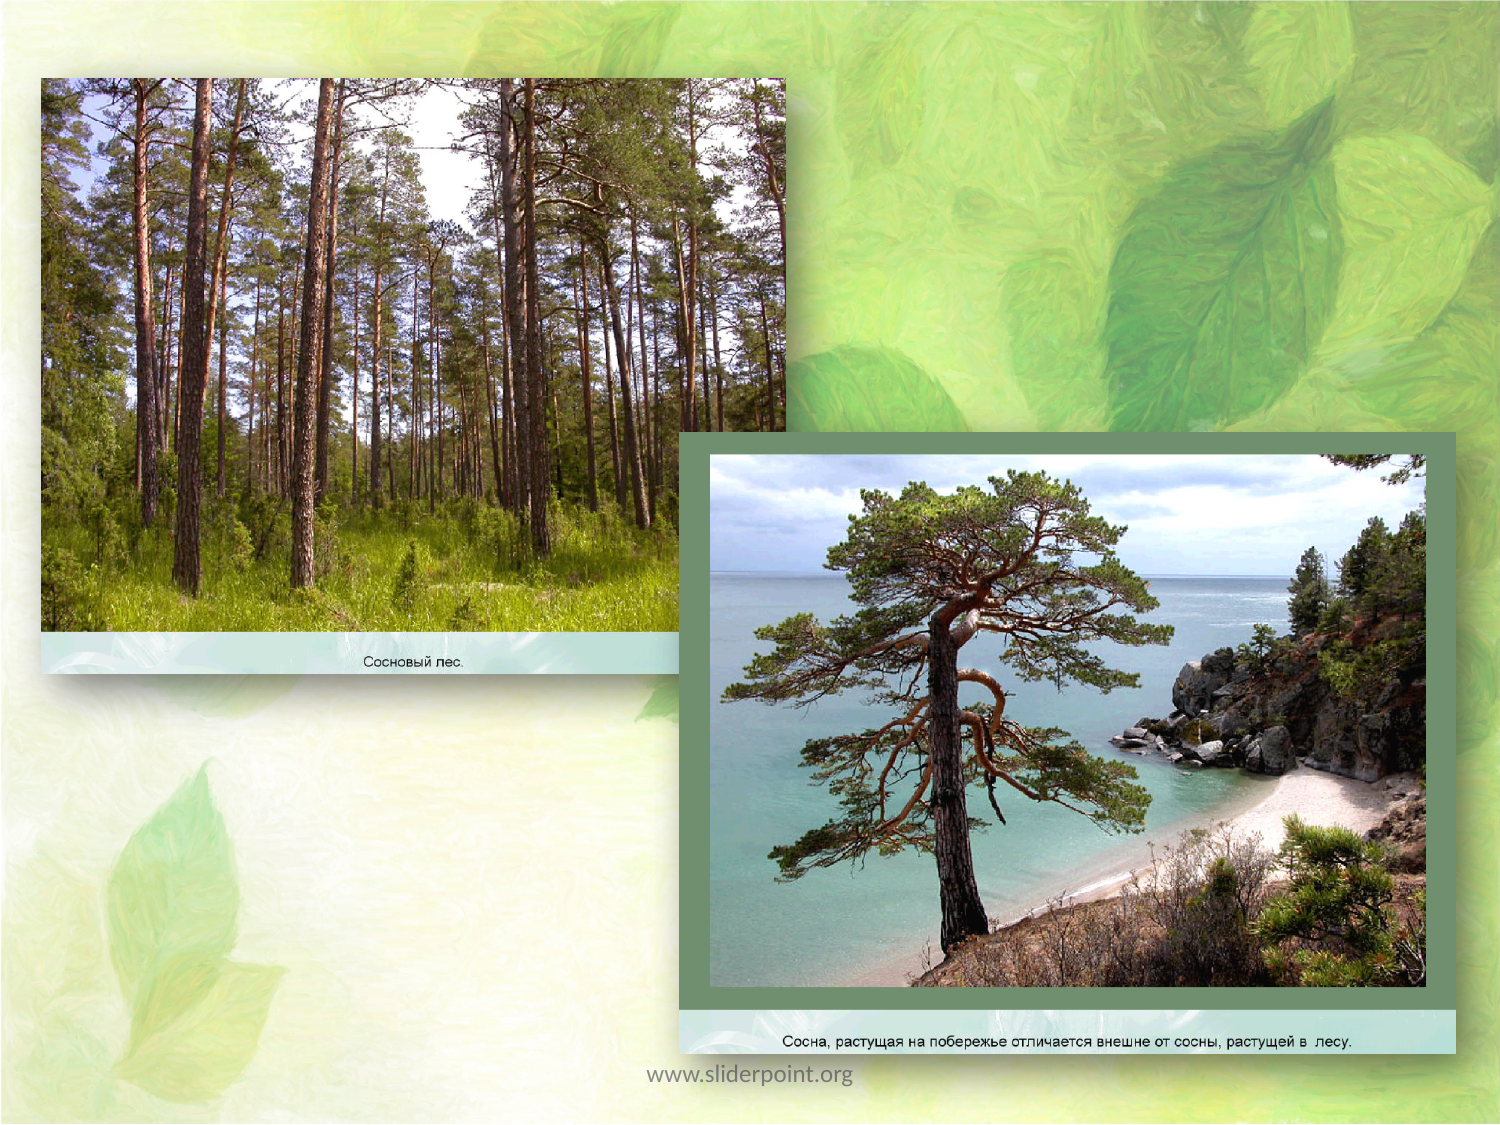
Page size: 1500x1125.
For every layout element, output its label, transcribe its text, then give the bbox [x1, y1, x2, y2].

footer www.sliderpoint.org [512, 1042, 988, 1103]
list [40, 77, 786, 674]
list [678, 432, 1457, 1055]
